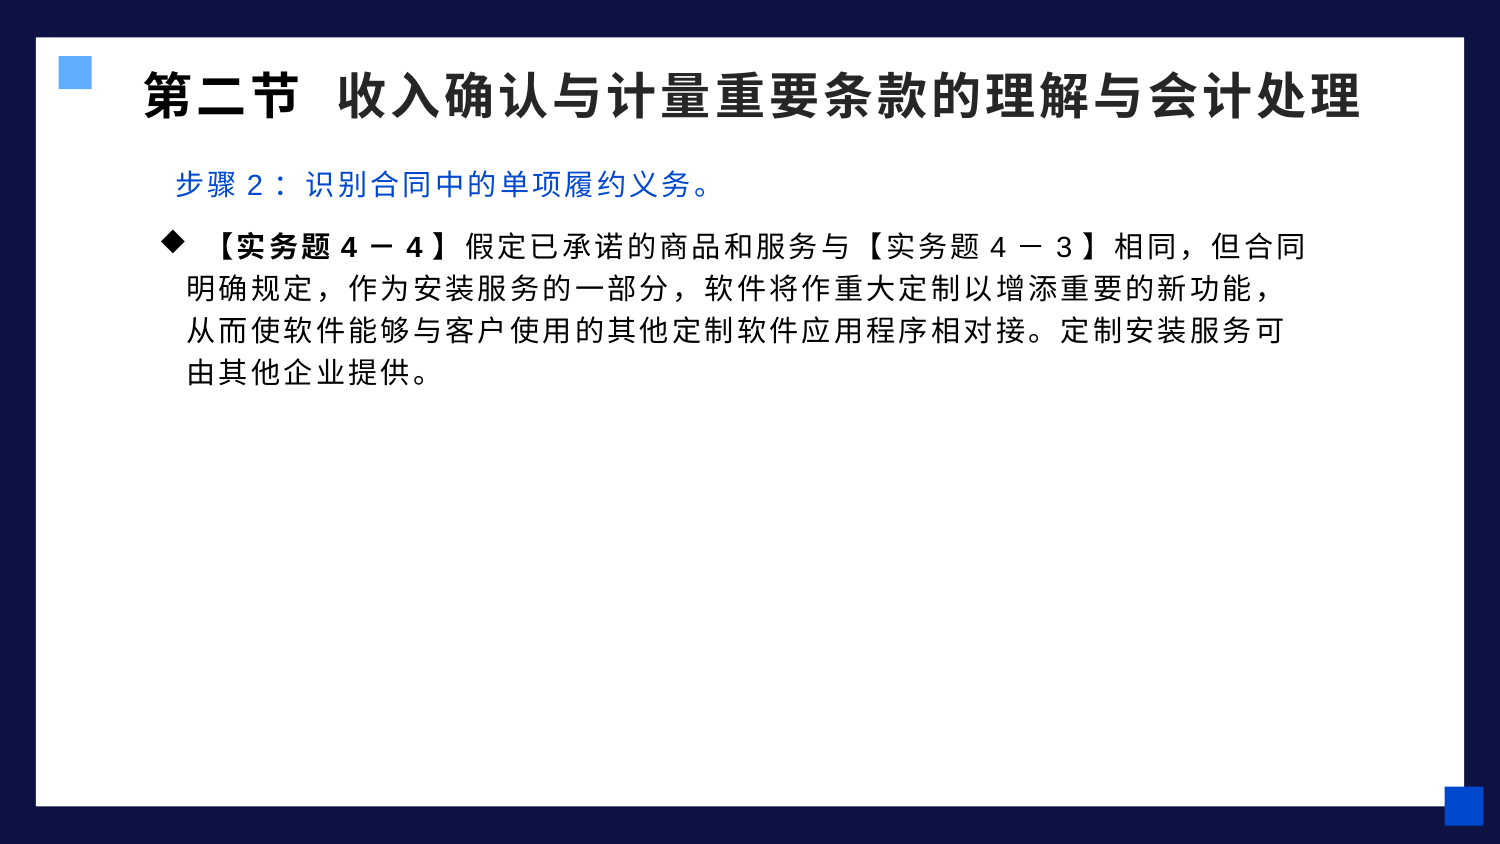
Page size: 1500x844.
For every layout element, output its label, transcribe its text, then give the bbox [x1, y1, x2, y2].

list 步骤2：识别合同中的单项履约义务。 【实务题4－4】假定已承诺的商品和服务与【实务题4－3】相同，但合同明确规定，作为安装服务的一部分，软件将作重大定制以增添重要的新功能，从而使软件能够与客户使用的其他定制软件应用程序相对接。定制安装服务可由其他企业提供。 [141, 158, 1327, 583]
text_box 第二节 收入确认与计量重要条款的理解与会计处理 [99, 43, 1400, 133]
